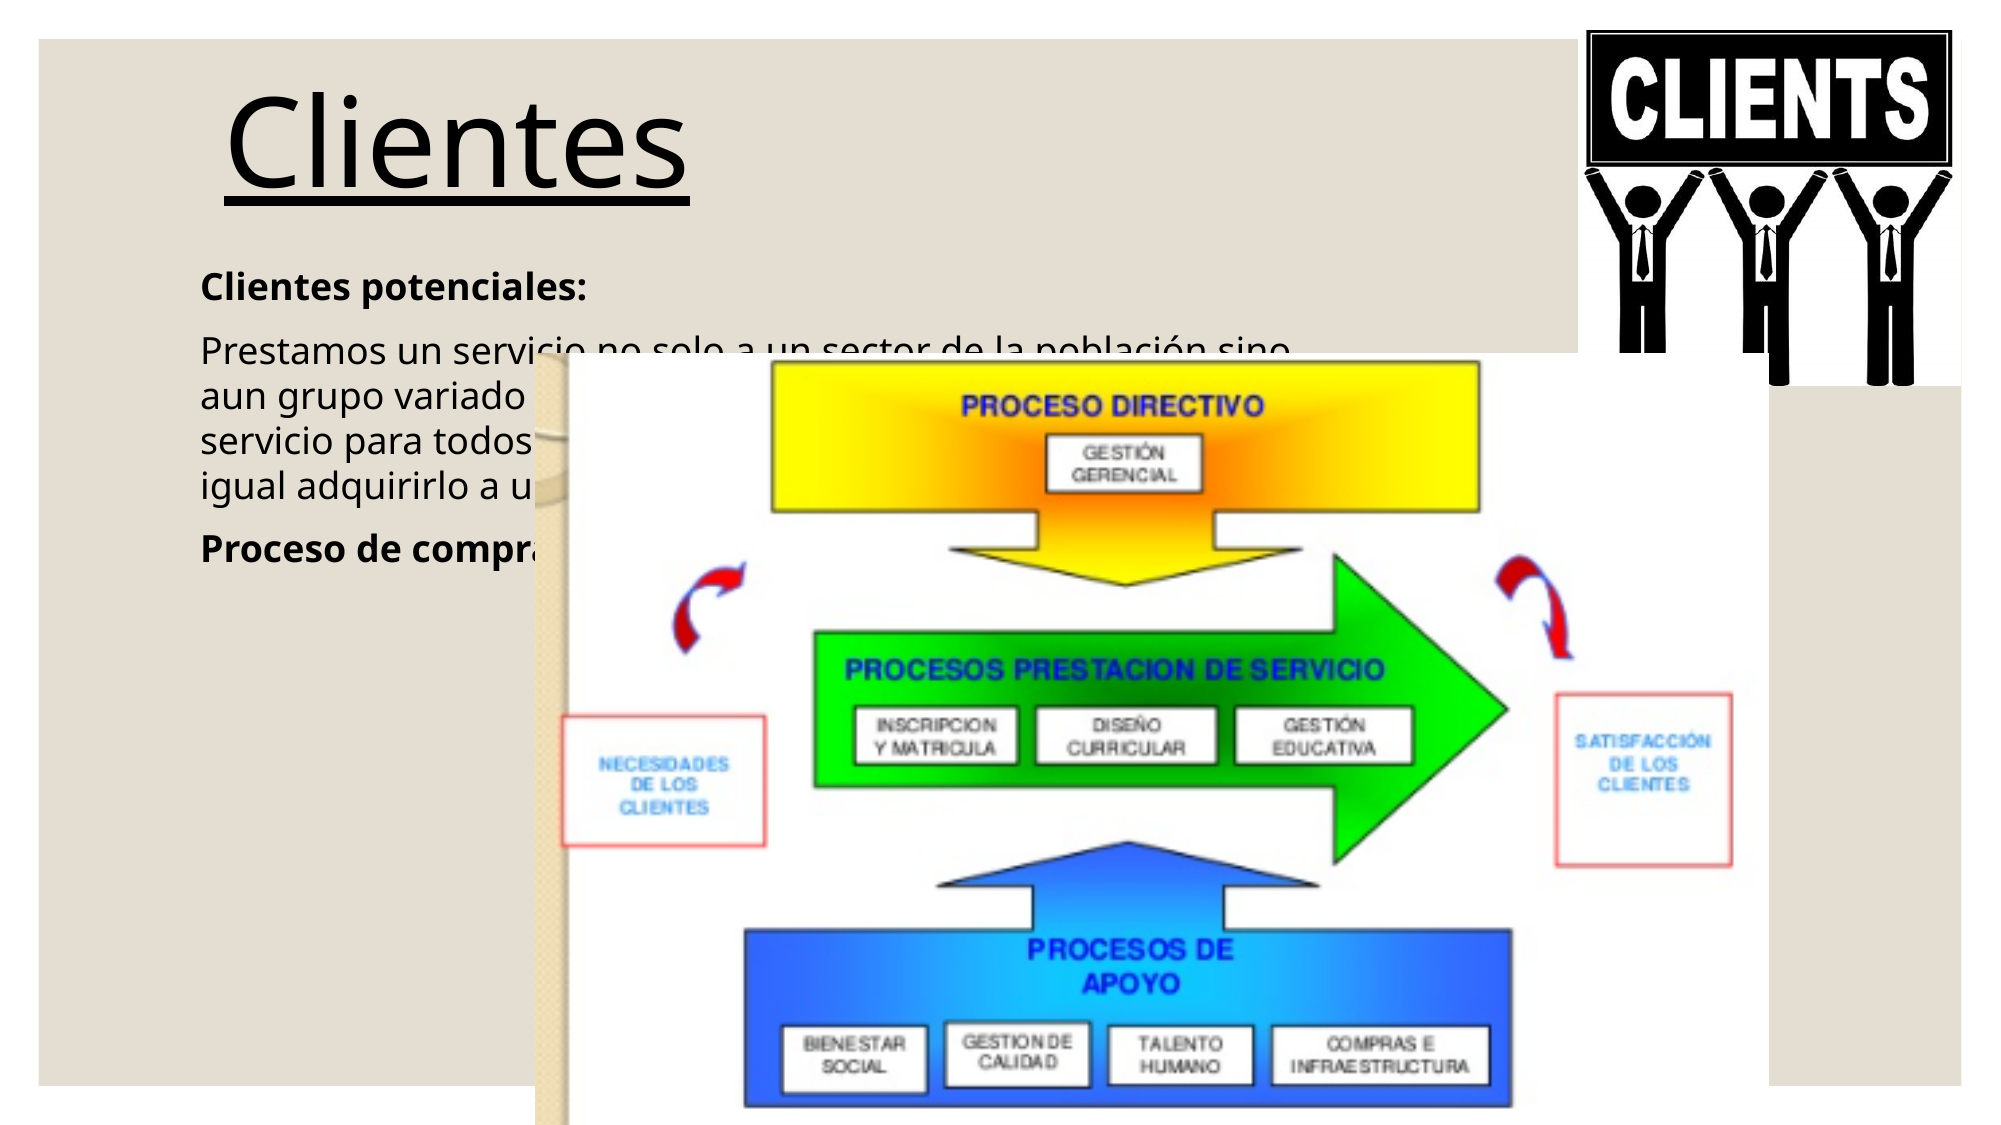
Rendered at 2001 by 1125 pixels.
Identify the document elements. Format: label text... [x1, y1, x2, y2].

text_box Clientes [208, 54, 1319, 222]
picture [535, 30, 1962, 1125]
list Clientes potenciales: Prestamos un servicio no solo a un sector de la población sino aun grupo variado y heterogéneo. Además de prestar un servicio para todos los públicos es decir, que todos puedan por igual adquirirlo a un coste asequible. Proceso de compra: [185, 255, 1343, 740]
